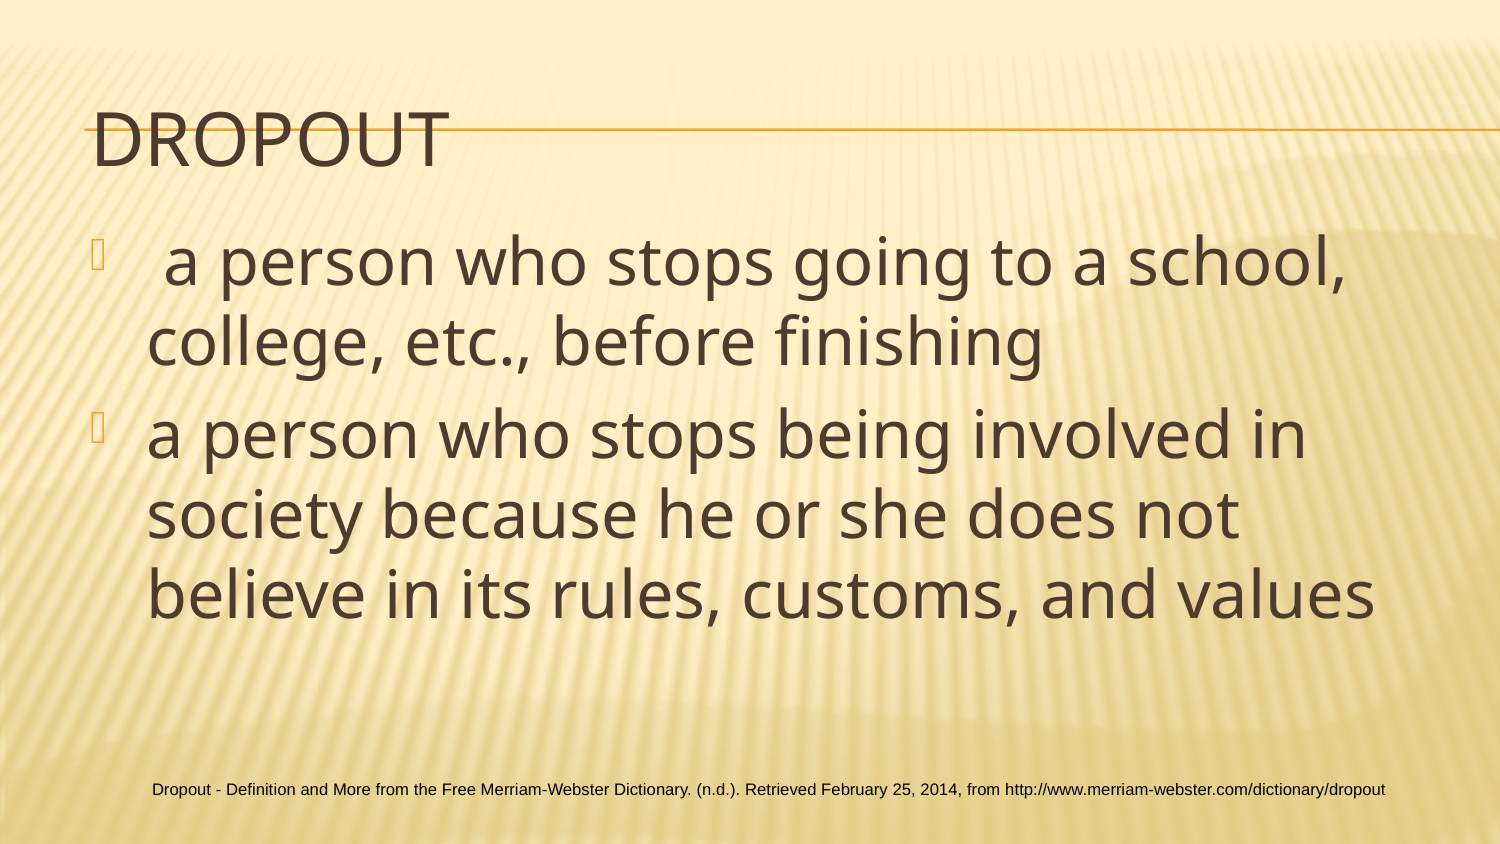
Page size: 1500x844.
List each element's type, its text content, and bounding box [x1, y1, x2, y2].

title Dropout [75, 33, 1425, 197]
list a person who stops going to a school, college, etc., before finishing a person who stops being involved in society because he or she does not believe in its rules, customs, and values [75, 204, 1425, 800]
text_box Dropout - Definition and More from the Free Merriam-Webster Dictionary. (n.d.). Retrieved February 25, 2014, from http://www.merriam-webster.com/dictionary/dropout [137, 771, 1413, 827]
